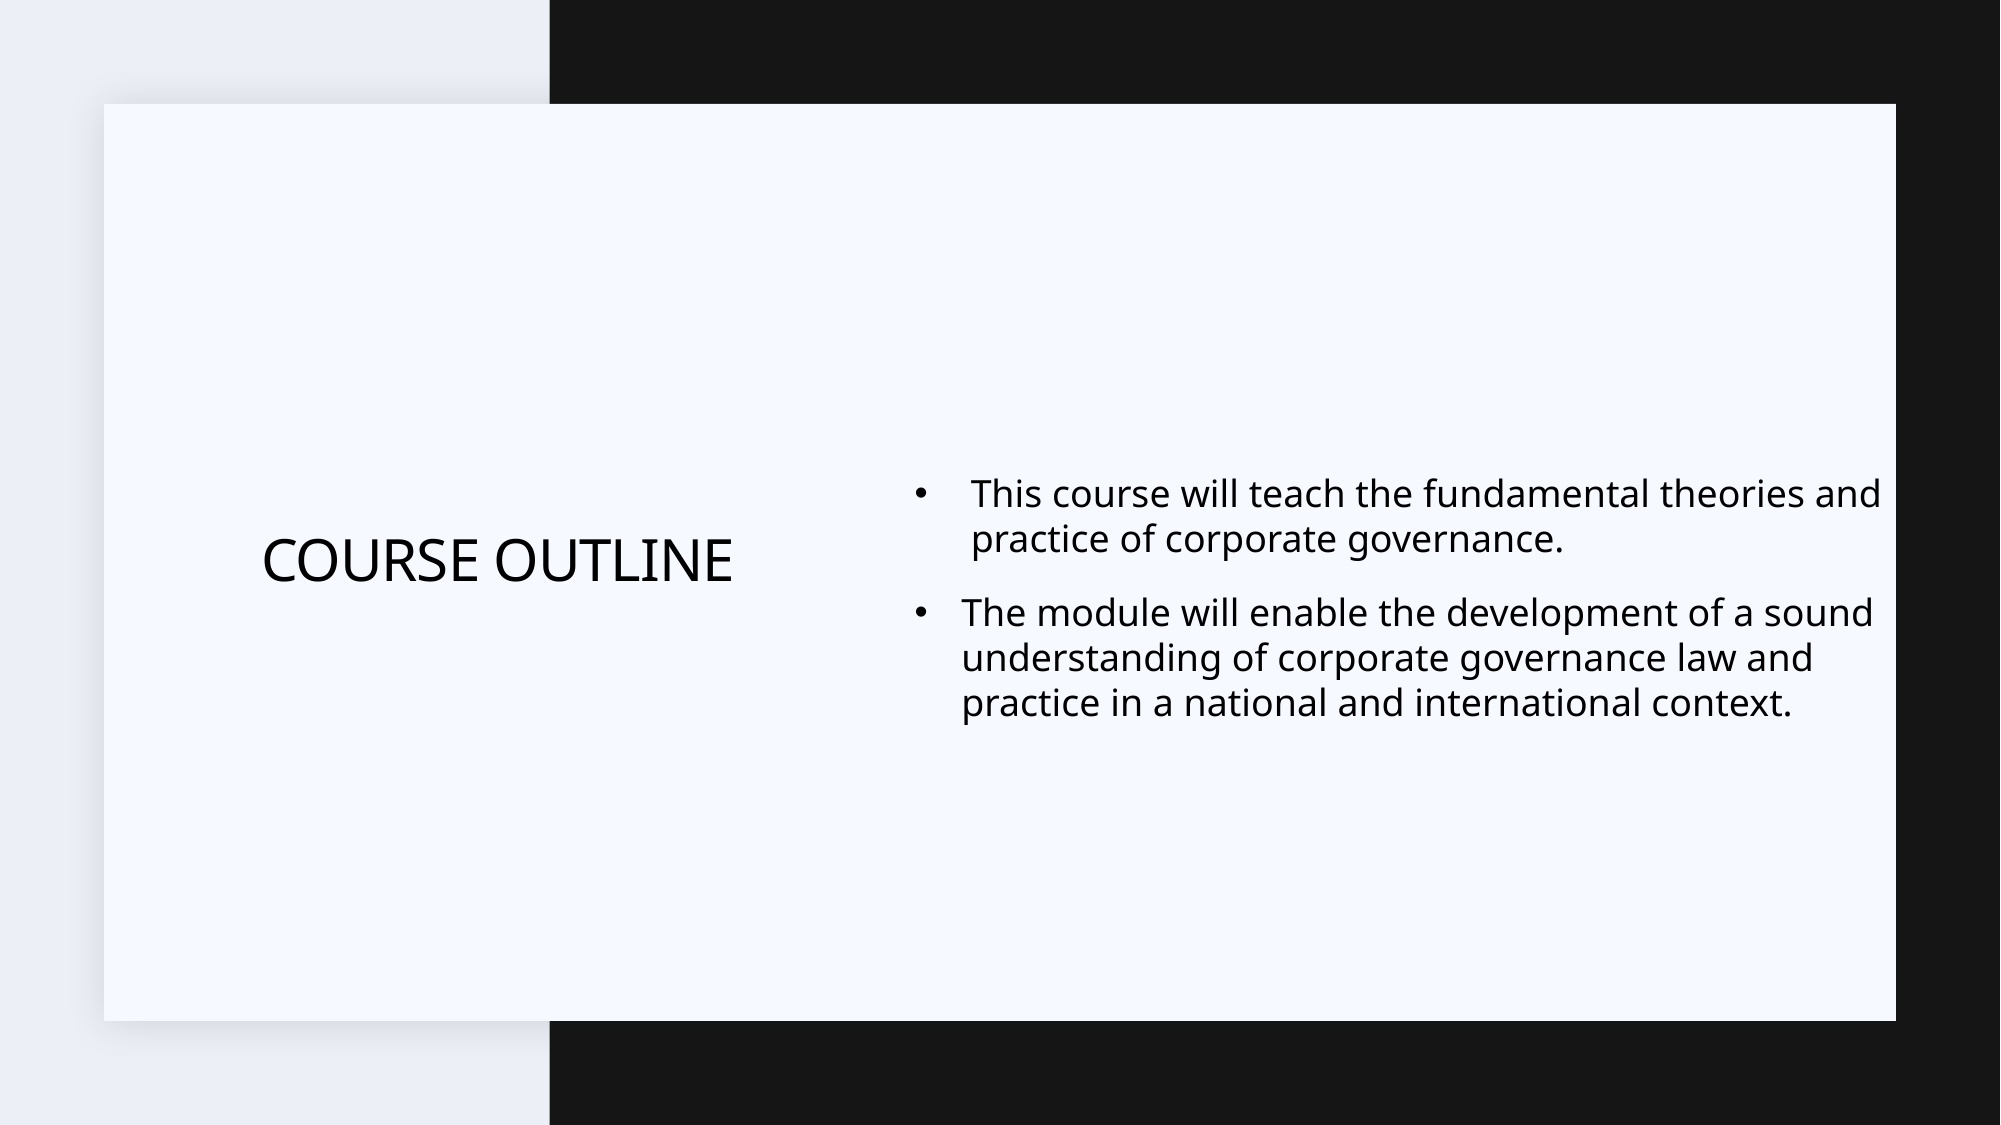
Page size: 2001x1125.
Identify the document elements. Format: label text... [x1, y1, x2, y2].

list This course will teach the fundamental theories and practice of corporate governance. The module will enable the development of a sound understanding of corporate governance law and practice in a national and international context. [914, 103, 1896, 1021]
title Course Outline [104, 514, 906, 611]
